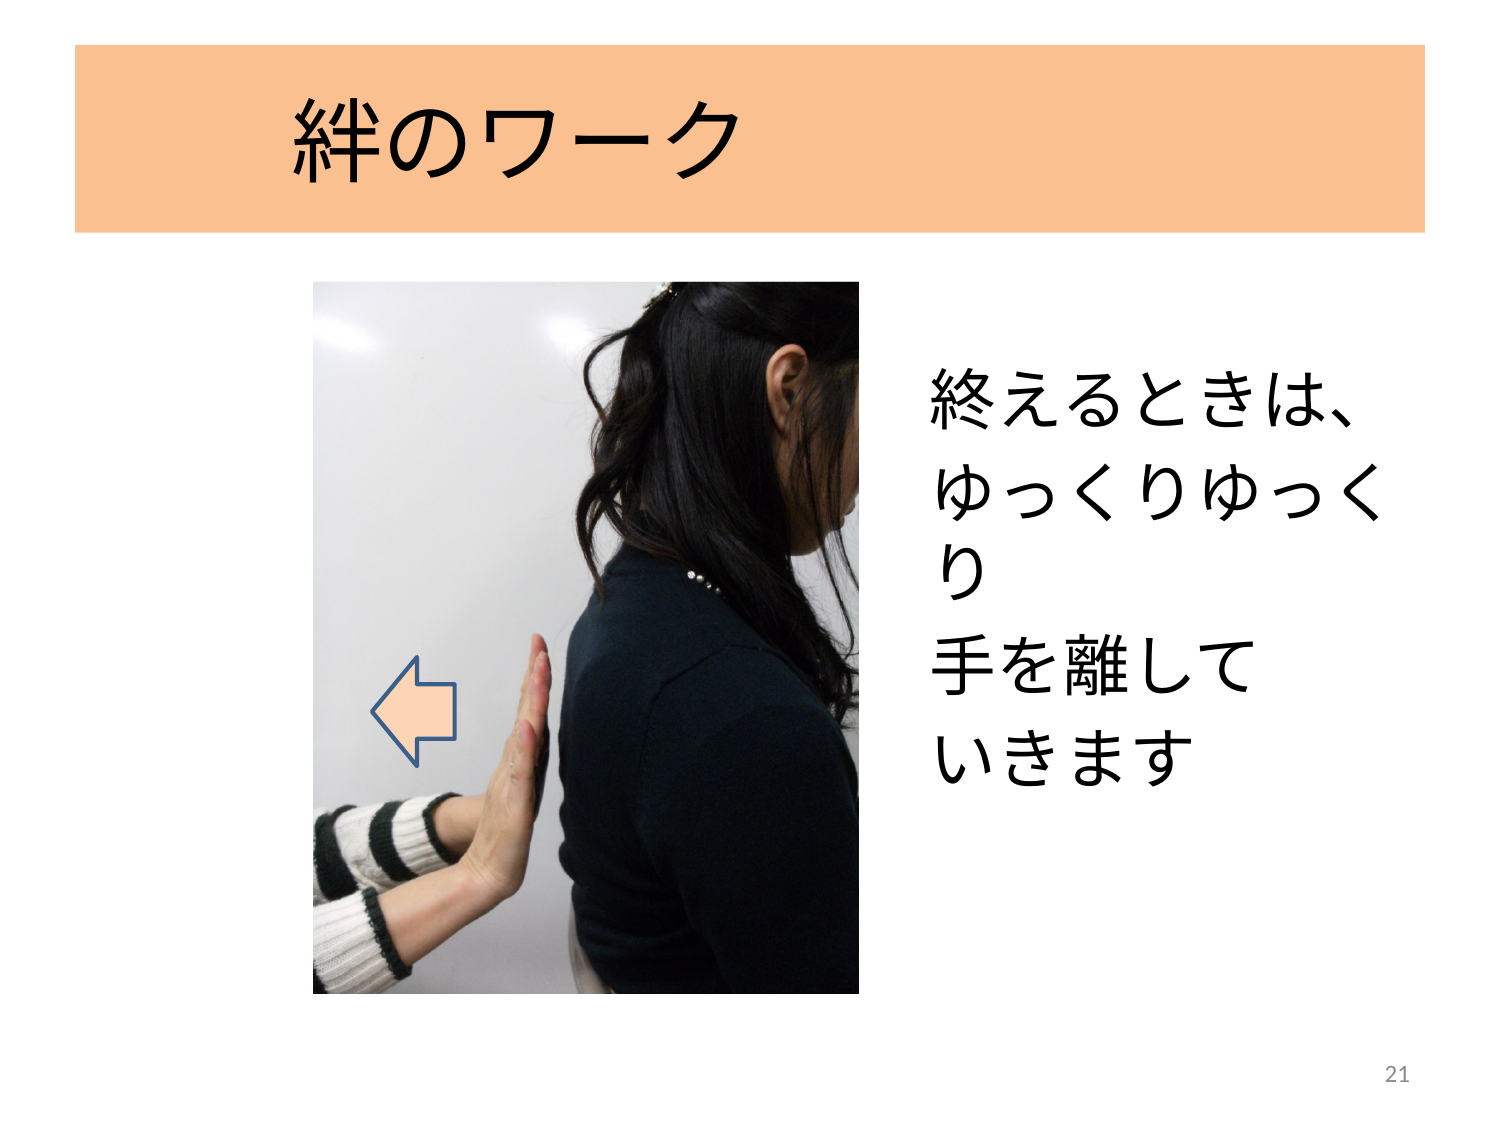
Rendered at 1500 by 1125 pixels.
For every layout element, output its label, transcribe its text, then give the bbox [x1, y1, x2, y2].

slide_number 21 [1074, 1042, 1425, 1103]
title 絆のワーク [75, 45, 1425, 233]
list 終えるときは、 ゆっくりゆっくり 手を離して いきます [914, 349, 1425, 745]
picture [229, 282, 943, 994]
